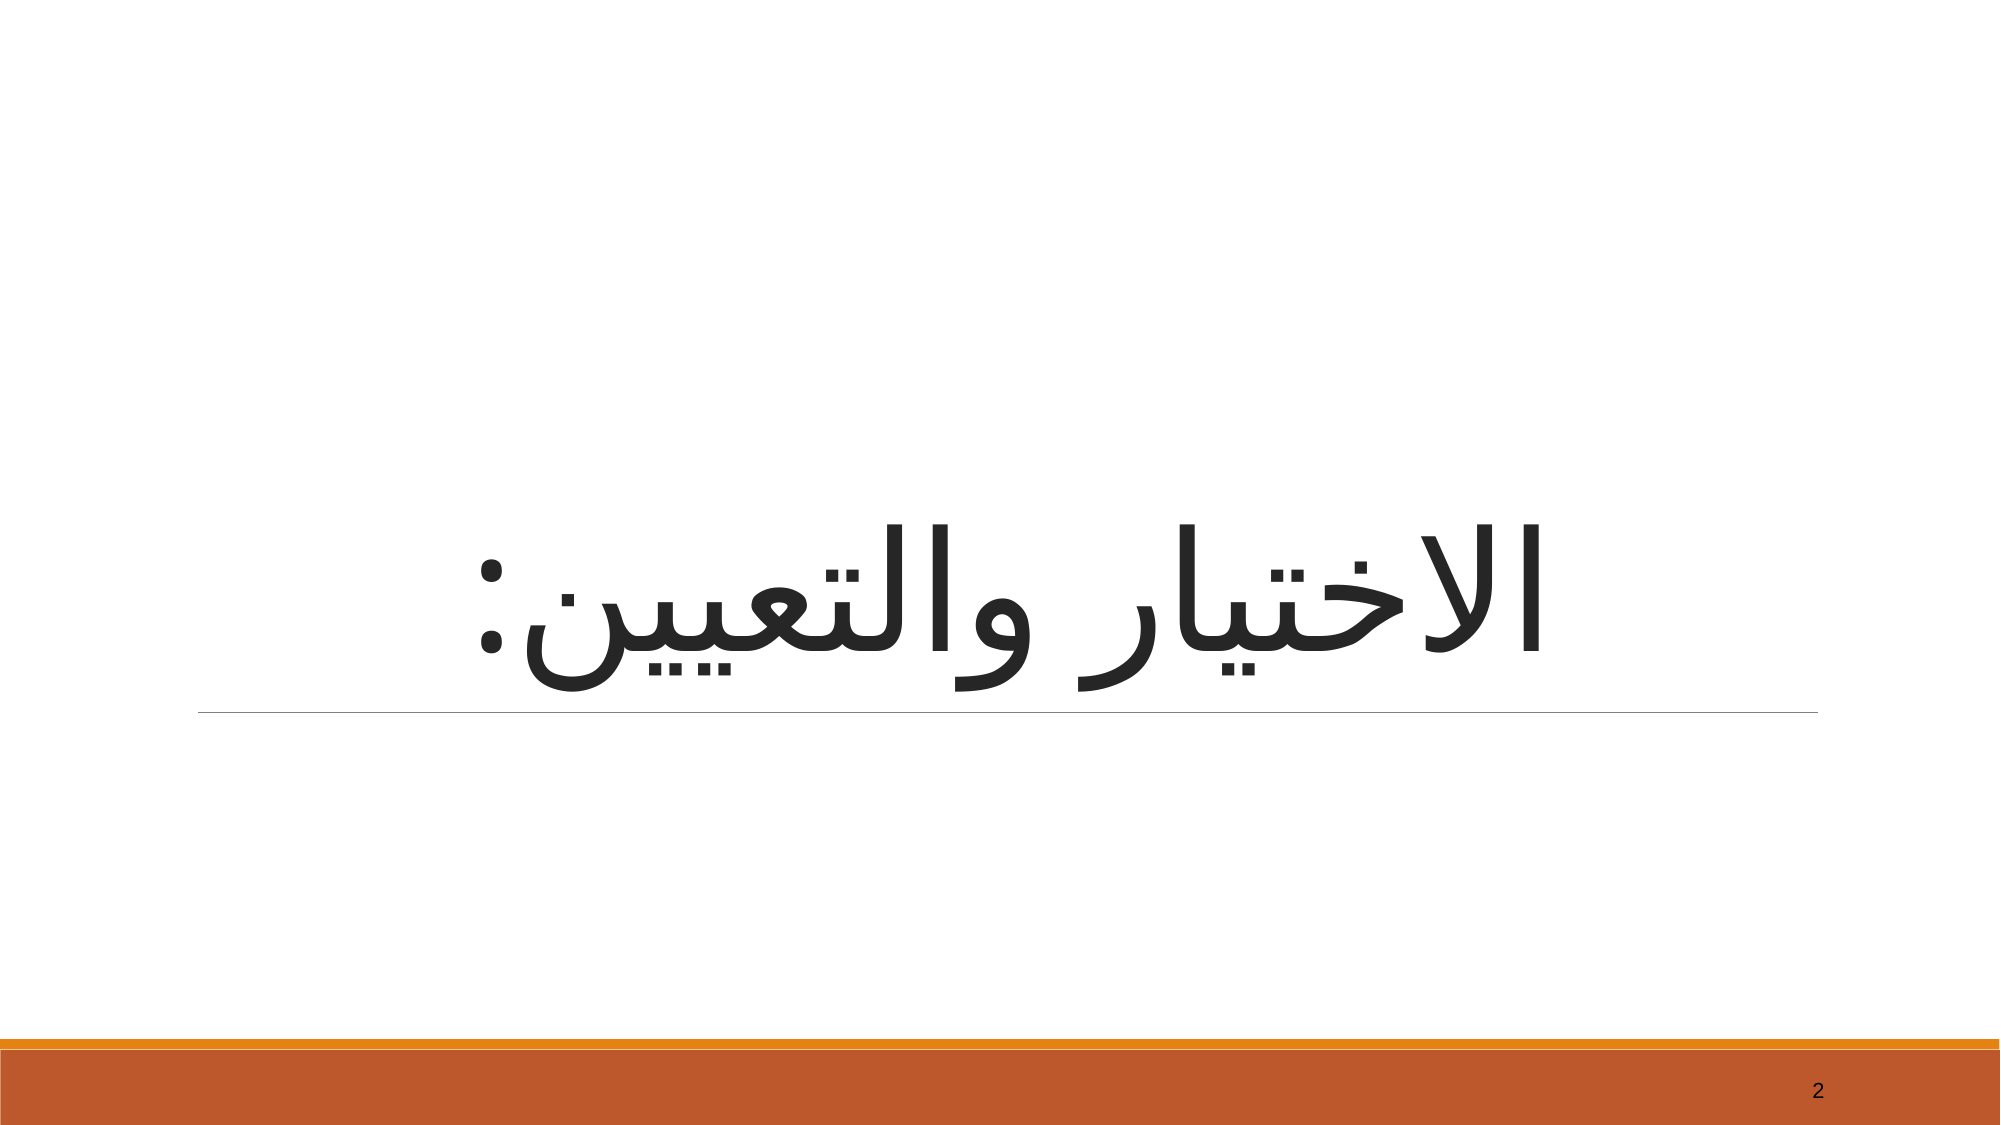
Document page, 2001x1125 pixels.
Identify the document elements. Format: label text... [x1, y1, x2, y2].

slide_number 2 [1624, 1059, 1840, 1120]
title الاختيار والتعيين: [386, 356, 1662, 694]
